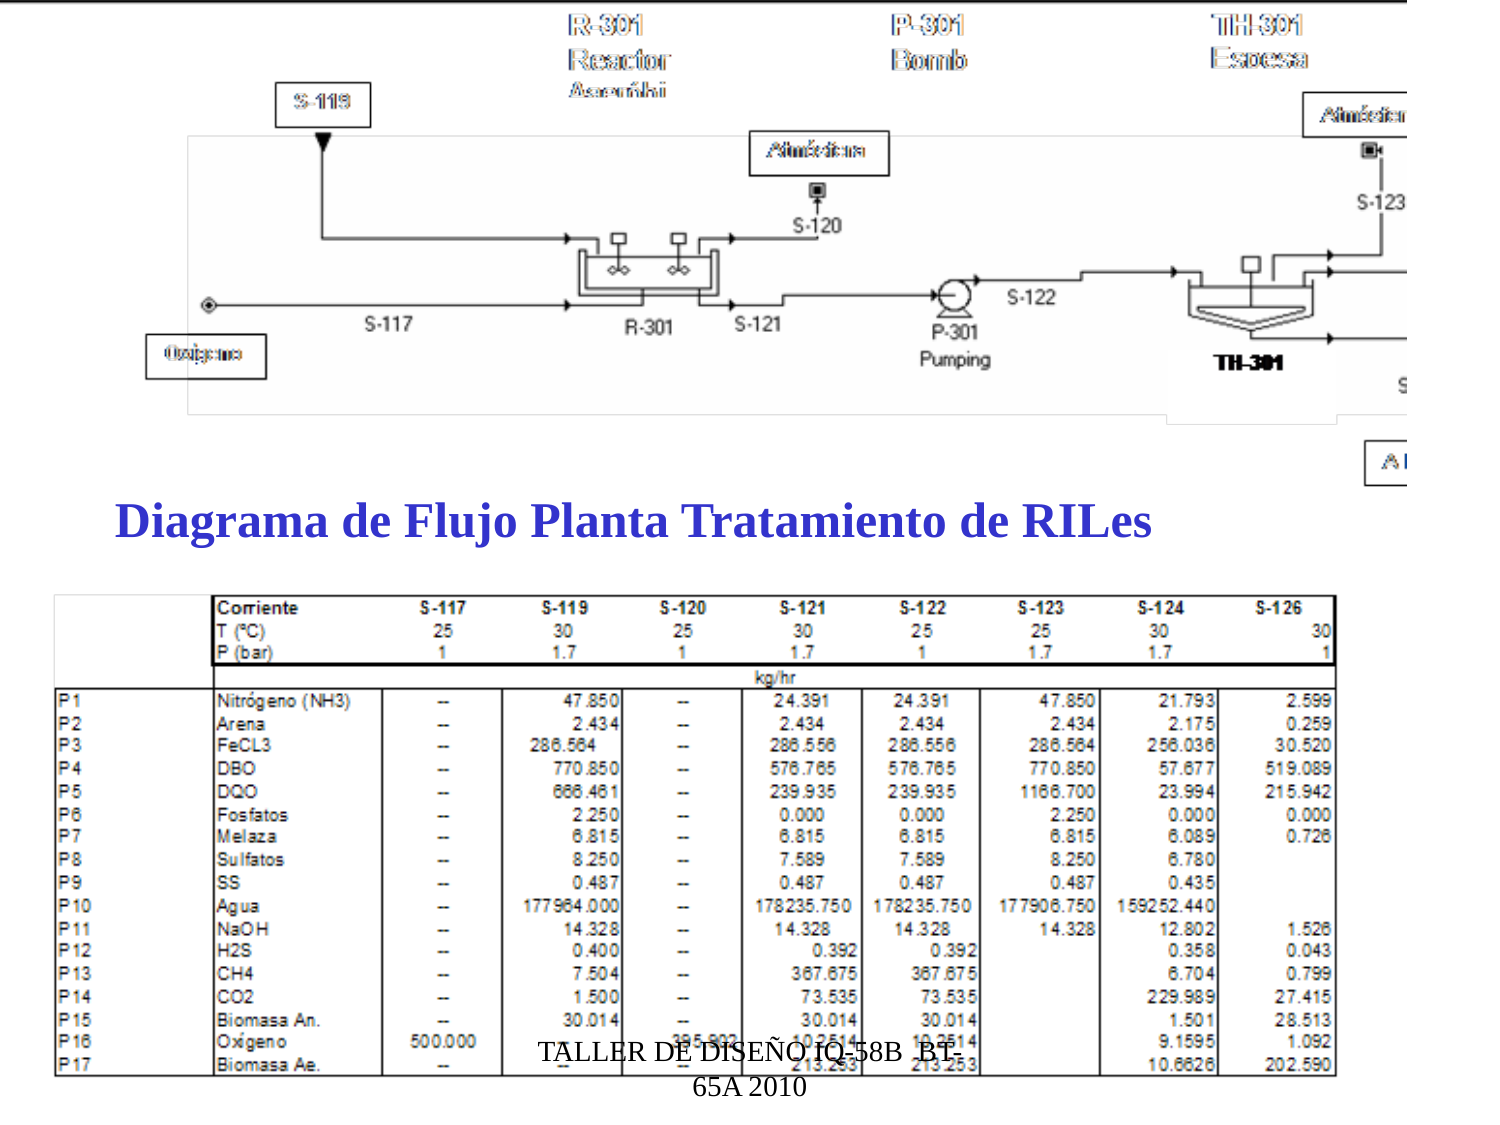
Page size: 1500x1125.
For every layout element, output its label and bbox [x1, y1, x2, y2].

list [0, 0, 1407, 1125]
